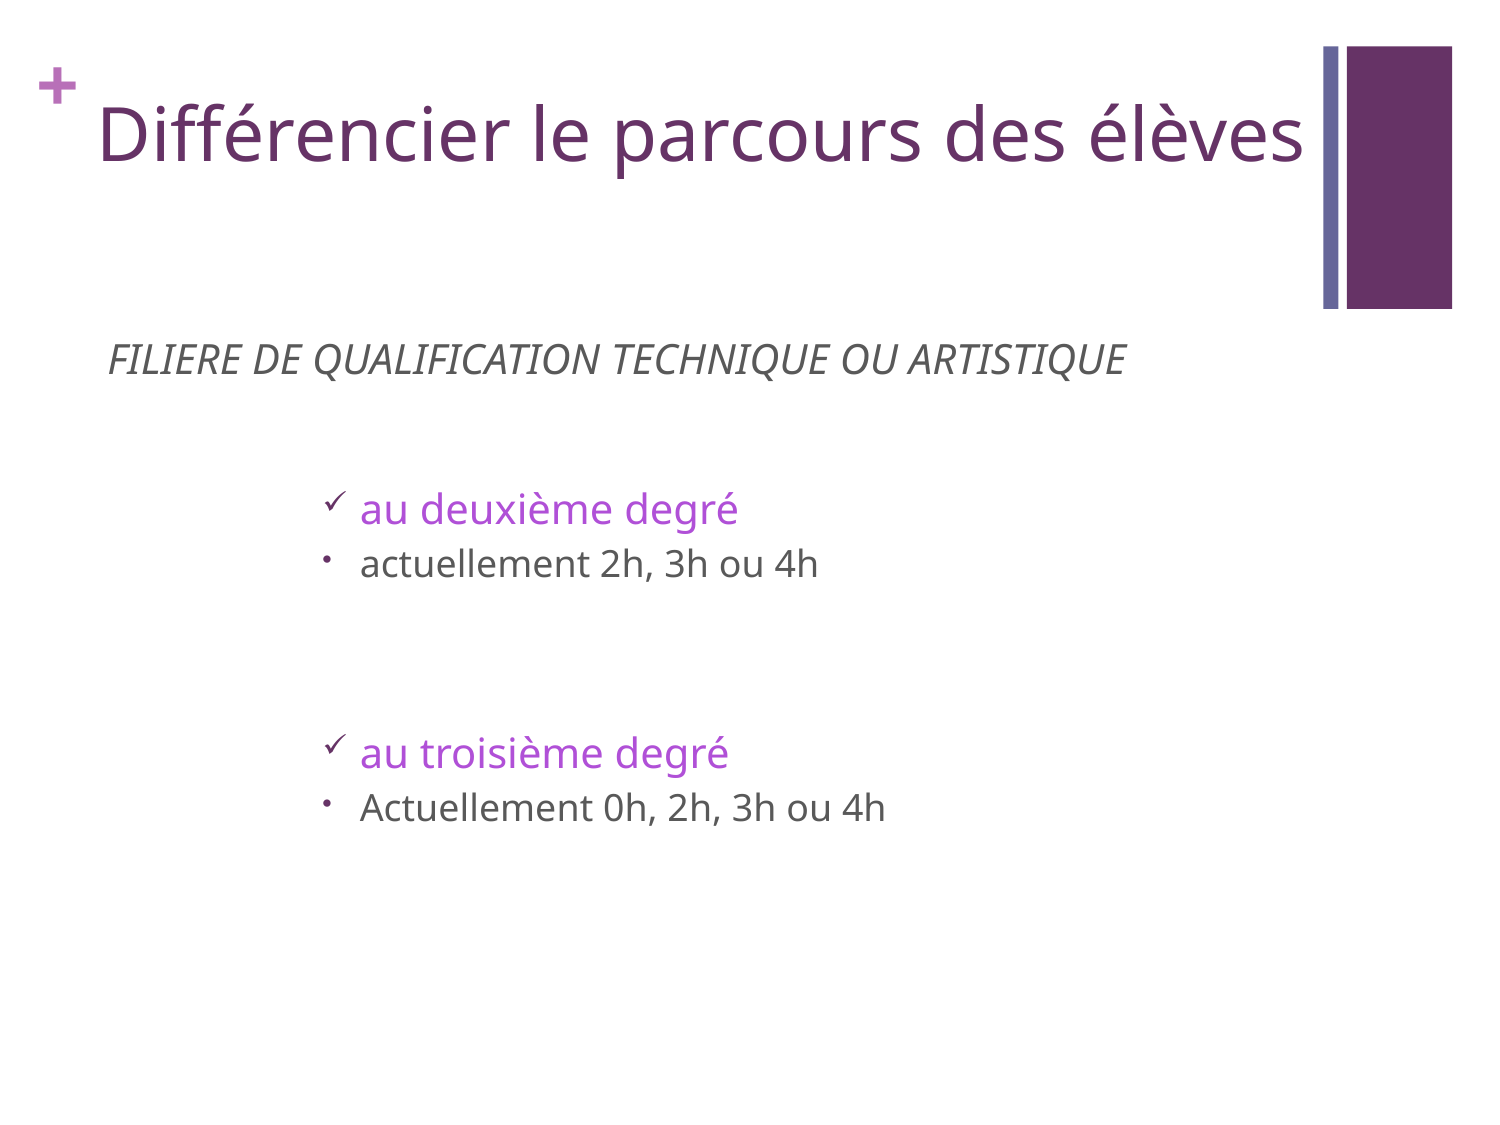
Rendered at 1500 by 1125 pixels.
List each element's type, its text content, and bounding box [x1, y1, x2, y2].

list FILIERE DE QUALIFICATION TECHNIQUE OU ARTISTIQUE au deuxième degré actuellement 2h, 3h ou 4h au troisième degré Actuellement 0h, 2h, 3h ou 4h [81, 324, 1322, 1005]
title Différencier le parcours des élèves [81, 79, 1322, 263]
